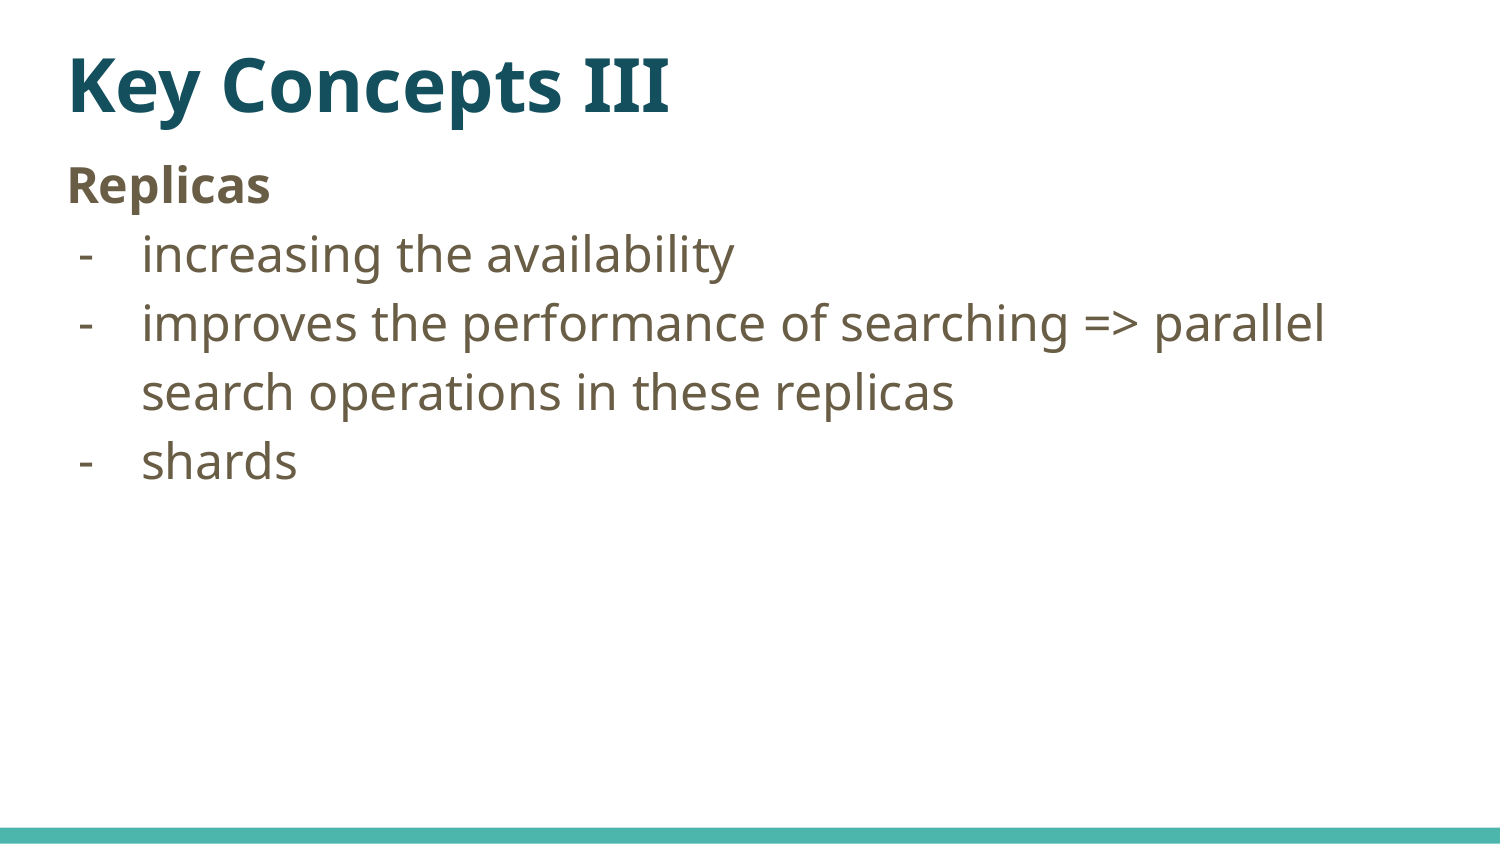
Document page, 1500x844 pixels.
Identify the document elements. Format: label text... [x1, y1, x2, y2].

list Replicas increasing the availability improves the performance of searching => parallel search operations in these replicas shards [51, 138, 1449, 810]
title Key Concepts III [51, 22, 1449, 138]
